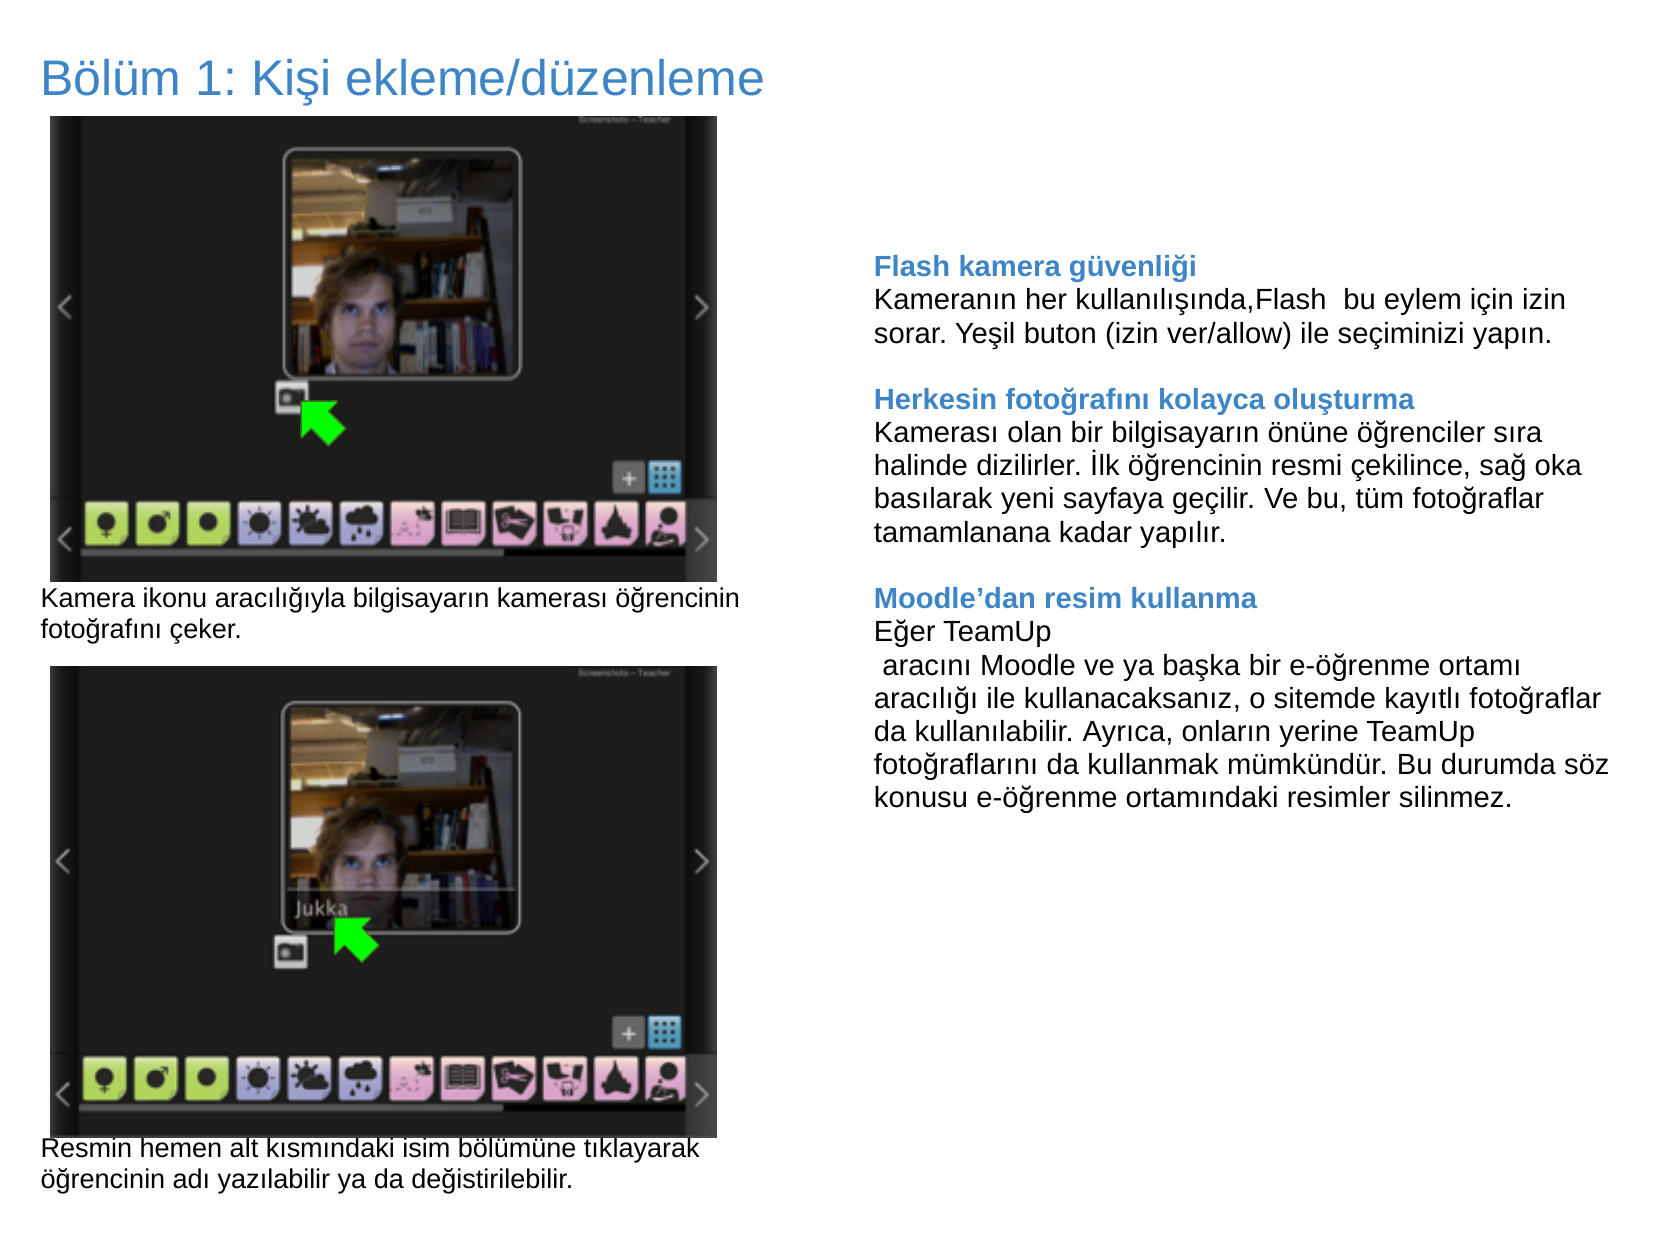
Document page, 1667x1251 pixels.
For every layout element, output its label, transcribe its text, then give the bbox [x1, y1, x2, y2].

text_box Resmin hemen alt kısmındaki isim bölümüne tıklayarak öğrencinin adı yazılabilir ya da değistirilebilir. [40, 1133, 780, 1195]
list Flash kamera güvenliği Kameranın her kullanılışında,Flash bu eylem için izin sorar. Yeşil buton (izin ver/allow) ile seçiminizi yapın. Herkesin fotoğrafını kolayca oluşturma Kamerası olan bir bilgisayarın önüne öğrenciler sıra halinde dizilirler. İlk öğrencinin resmi çekilince, sağ oka basılarak yeni sayfaya geçilir. Ve bu, tüm fotoğraflar tamamlanana kadar yapılır. Moodle’dan resim kullanma Eğer TeamUp aracını Moodle ve ya başka bir e-öğrenme ortamı aracılığı ile kullanacaksanız, o sitemde kayıtlı fotoğraflar da kullanılabilir. Ayrıca, onların yerine TeamUp fotoğraflarını da kullanmak mümkündür. Bu durumda söz konusu e-öğrenme ortamındaki resimler silinmez. [873, 181, 1629, 897]
title Bölüm 1: Kişi ekleme/düzenleme [40, 49, 983, 125]
list Kamera ikonu aracılığıyla bilgisayarın kamerası öğrencinin fotoğrafını çeker. [40, 583, 780, 688]
picture [49, 666, 717, 1138]
picture [49, 116, 717, 582]
